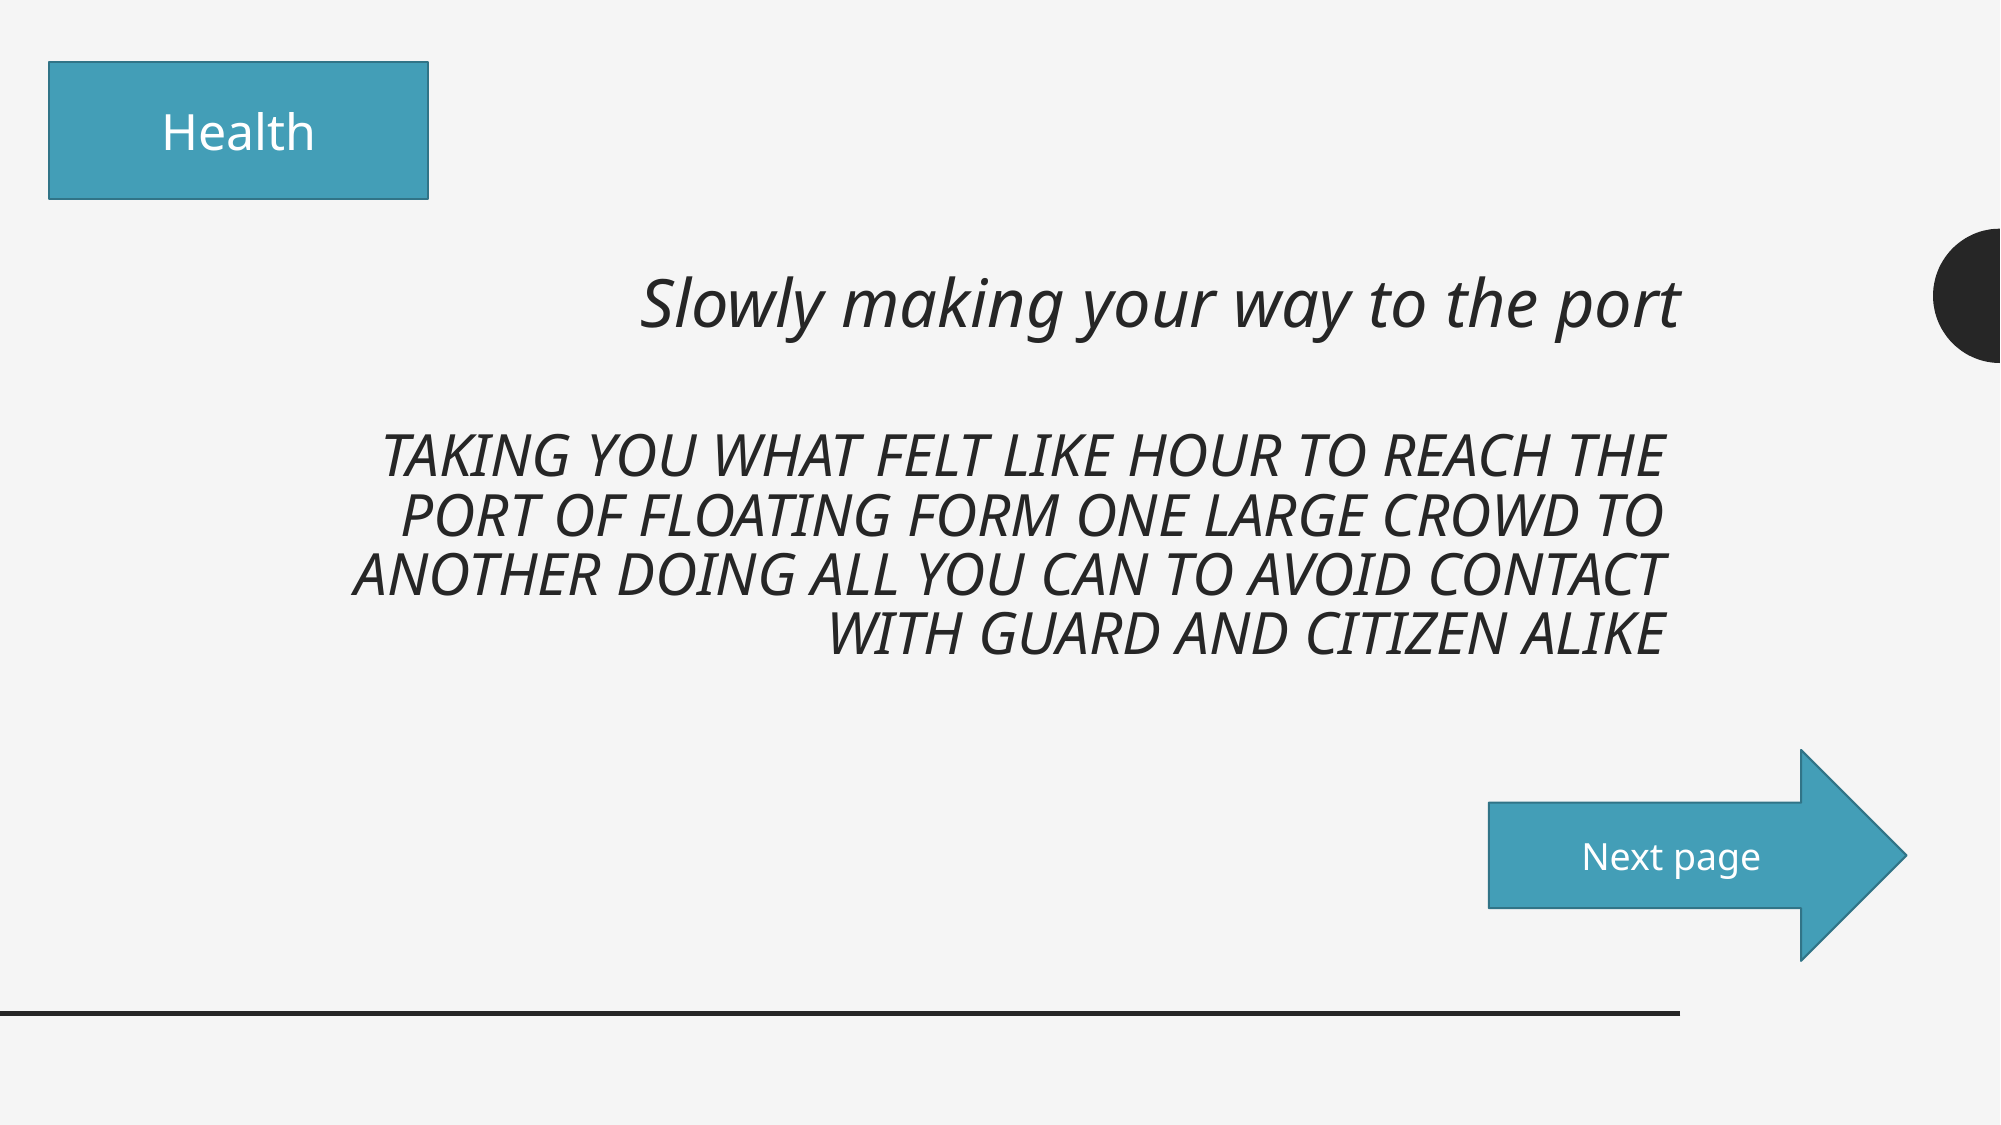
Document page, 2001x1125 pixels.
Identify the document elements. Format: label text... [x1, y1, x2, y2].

title Taking you what felt like hour to reach the port of floating form one large crowd to another doing all you can to avoid contact with guard and citizen alike [319, 421, 1681, 961]
list Slowly making your way to the port [319, 228, 1698, 363]
text_box Next page [1487, 748, 1908, 962]
text_box Health [48, 61, 429, 200]
